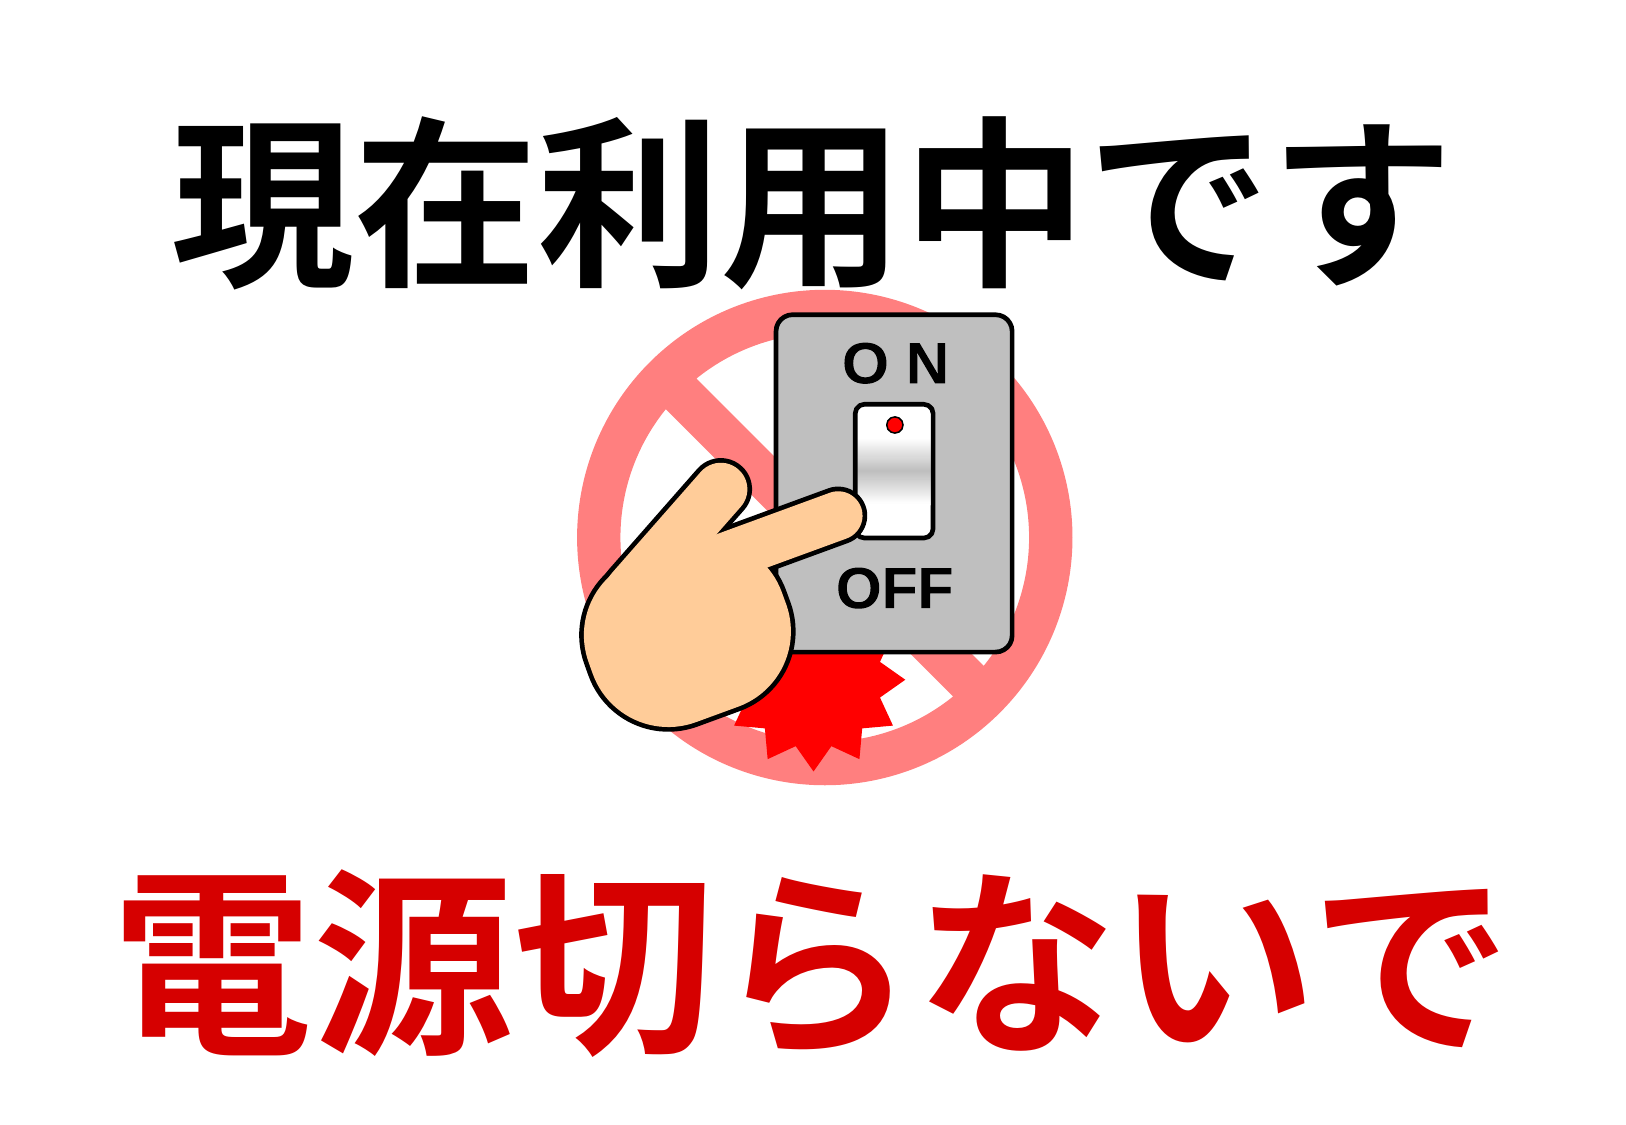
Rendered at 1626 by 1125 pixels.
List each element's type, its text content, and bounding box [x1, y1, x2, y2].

text_box 現在利用中です [0, 81, 1625, 317]
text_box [575, 289, 1073, 786]
text_box 電源切らないで [0, 830, 1625, 1086]
